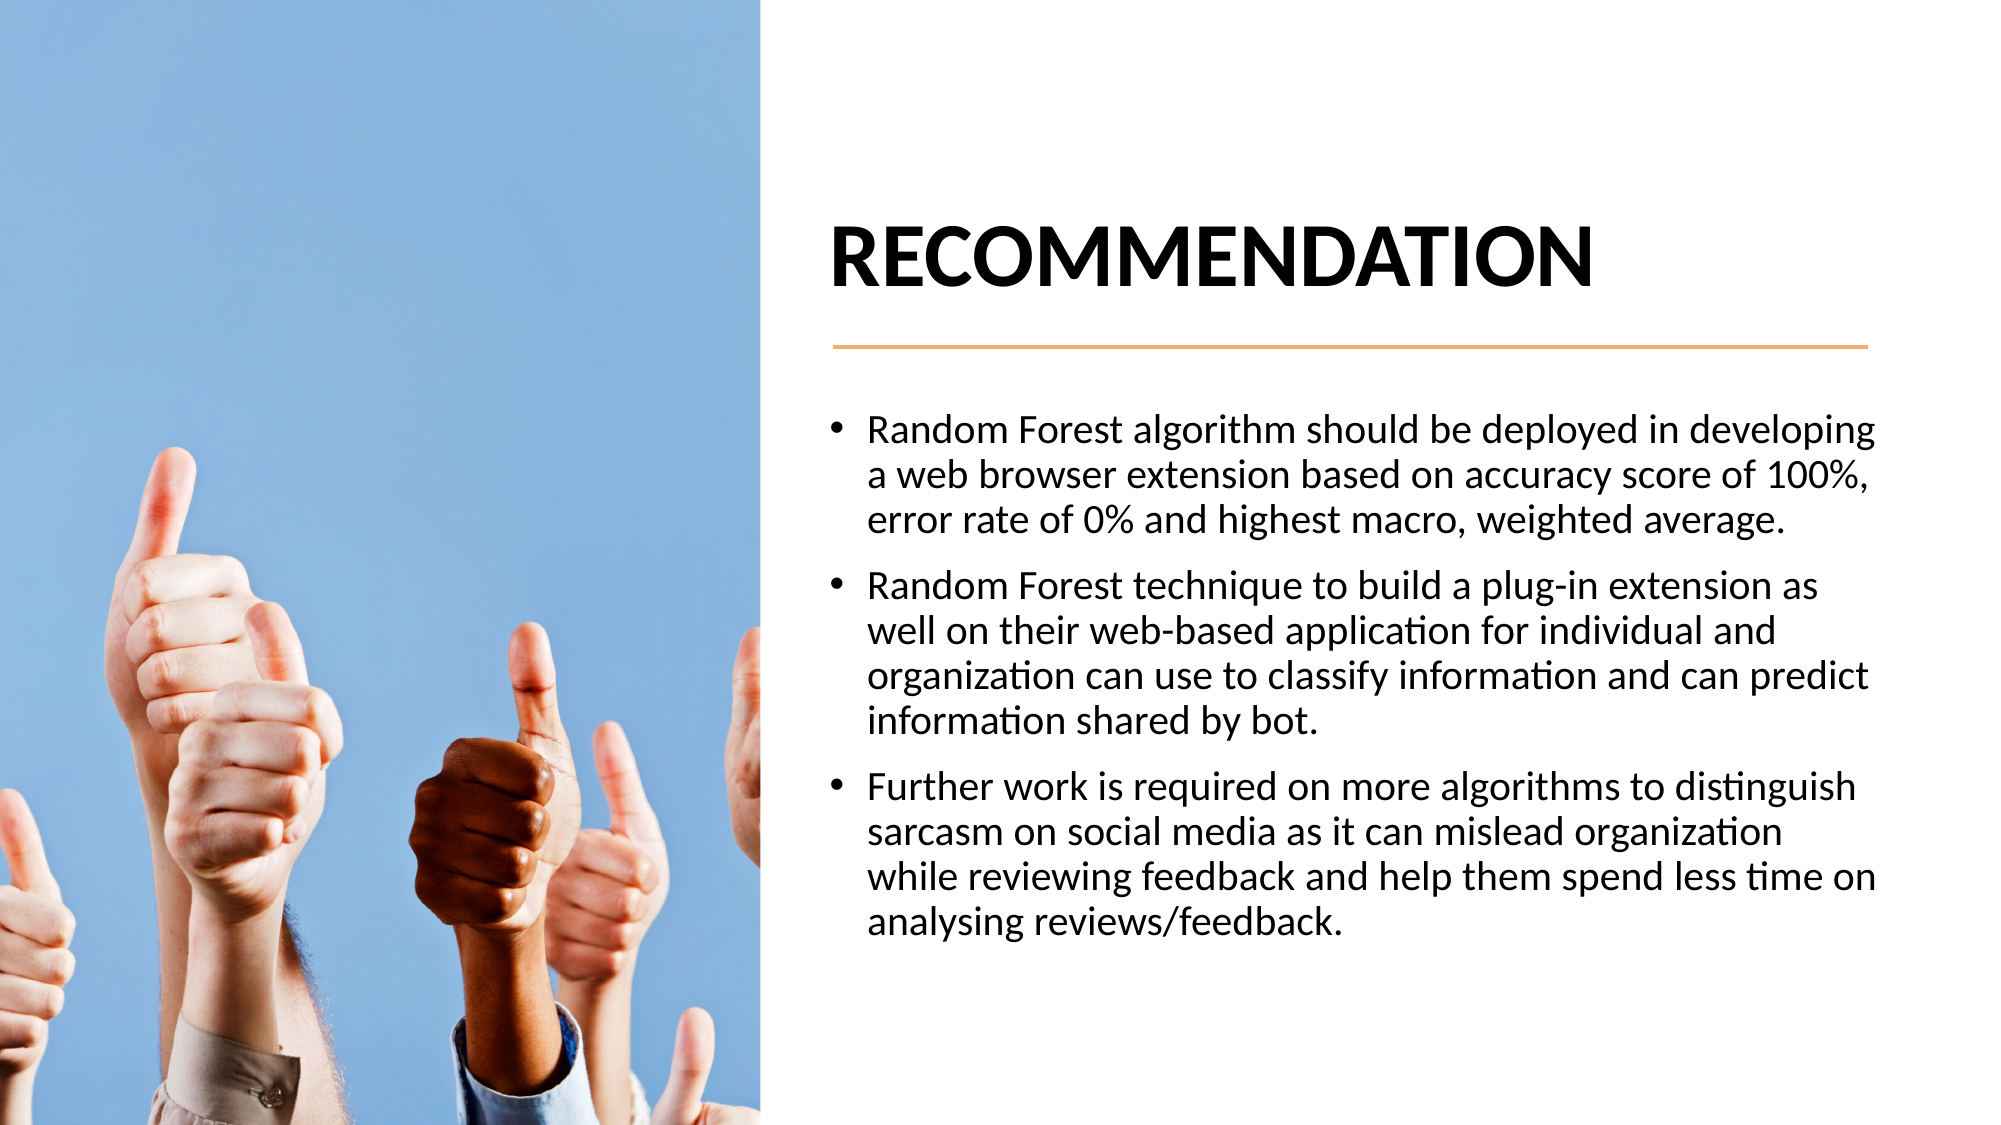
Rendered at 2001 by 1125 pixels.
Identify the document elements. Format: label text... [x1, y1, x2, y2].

list Random Forest algorithm should be deployed in developing a web browser extension based on accuracy score of 100%, error rate of 0% and highest macro, weighted average. Random Forest technique to build a plug-in extension as well on their web-based application for individual and organization can use to classify information and can predict information shared by bot. Further work is required on more algorithms to distinguish sarcasm on social media as it can mislead organization while reviewing feedback and help them spend less time on analysing reviews/feedback. [814, 399, 1895, 1021]
title RECOMMENDATION [814, 103, 1895, 315]
picture [0, 0, 761, 1125]
